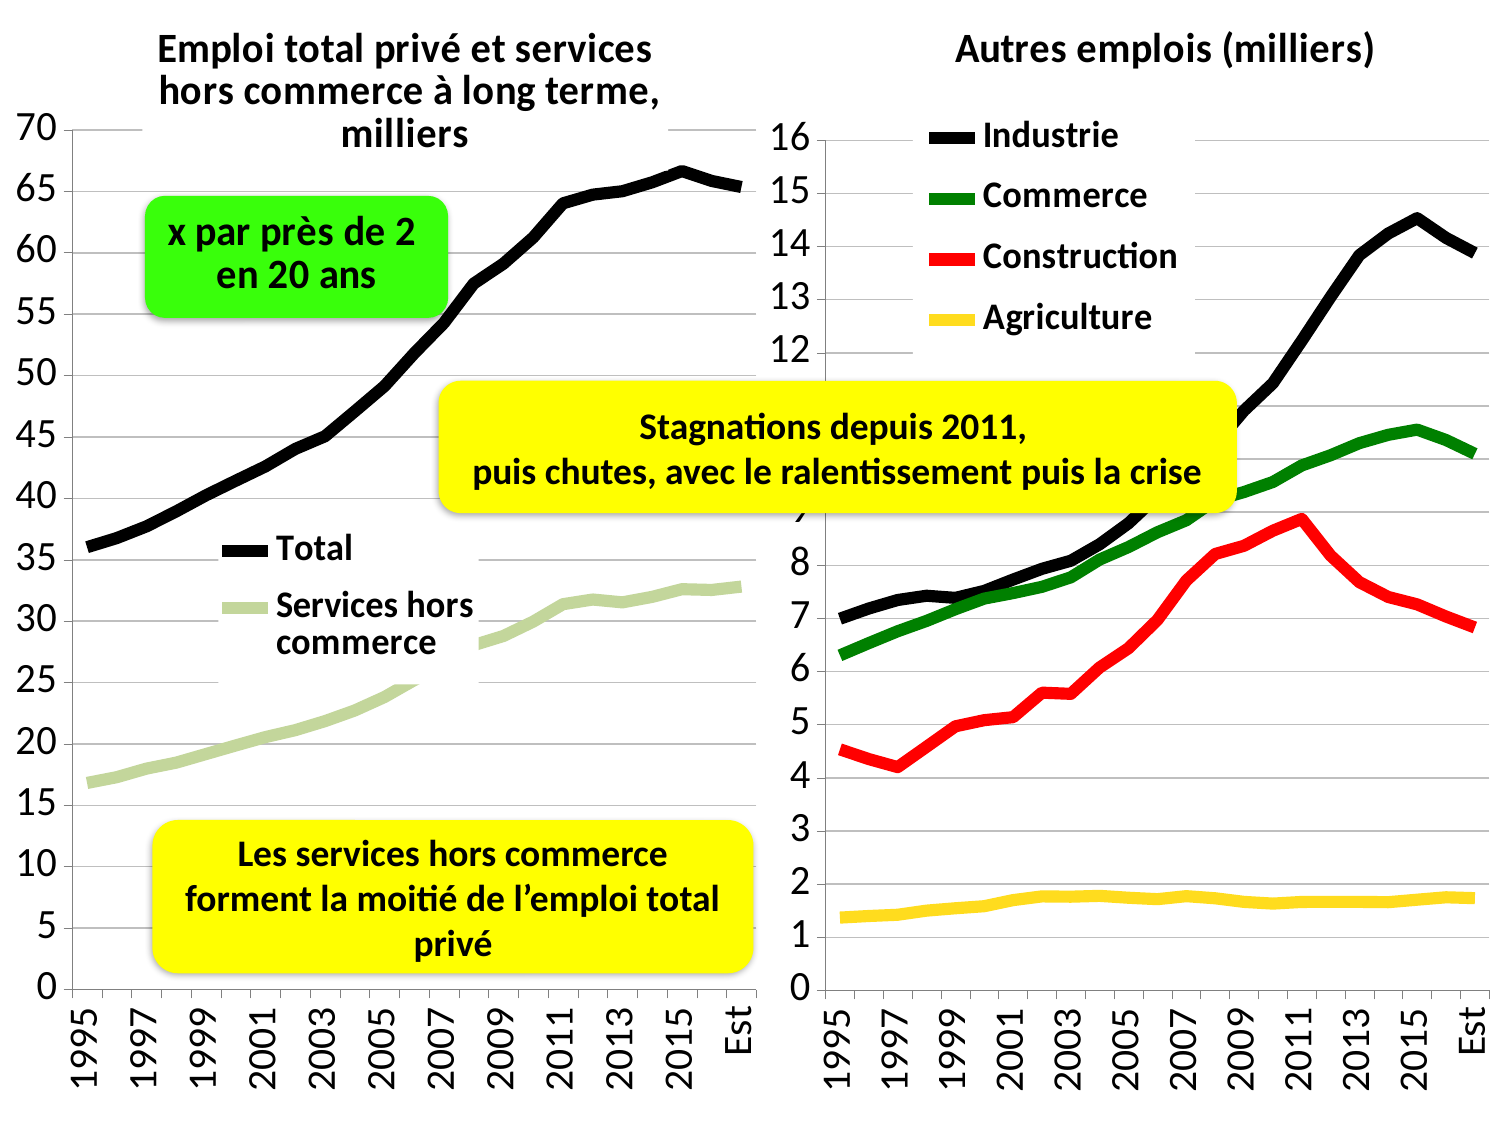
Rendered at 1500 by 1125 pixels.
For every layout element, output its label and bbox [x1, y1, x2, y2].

chart [15, 18, 1500, 1107]
